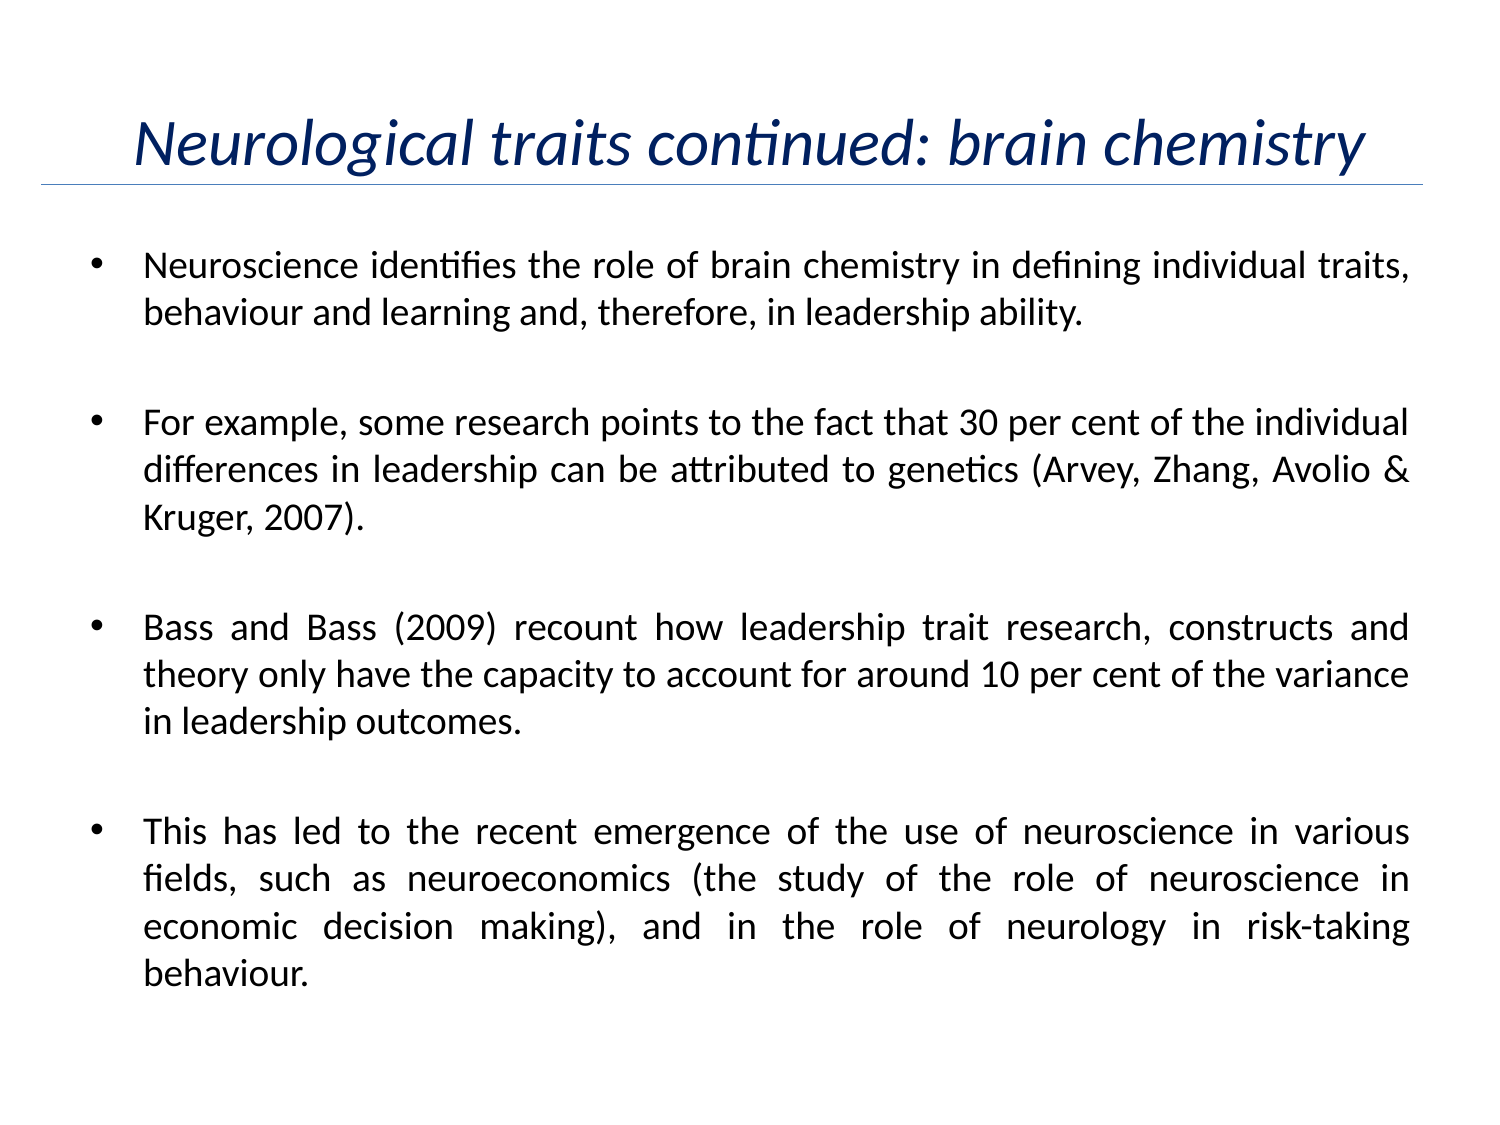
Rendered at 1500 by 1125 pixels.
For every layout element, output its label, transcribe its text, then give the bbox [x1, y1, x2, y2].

title Neurological traits continued: brain chemistry [75, 45, 1425, 231]
list Neuroscience identifies the role of brain chemistry in defining individual traits, behaviour and learning and, therefore, in leadership ability. For example, some research points to the fact that 30 per cent of the individual differences in leadership can be attributed to genetics (Arvey, Zhang, Avolio & Kruger, 2007). Bass and Bass (2009) recount how leadership trait research, constructs and theory only have the capacity to account for around 10 per cent of the variance in leadership outcomes. This has led to the recent emergence of the use of neuroscience in various fields, such as neuroeconomics (the study of the role of neuroscience in economic decision making), and in the role of neurology in risk-taking behaviour. [75, 231, 1425, 1005]
